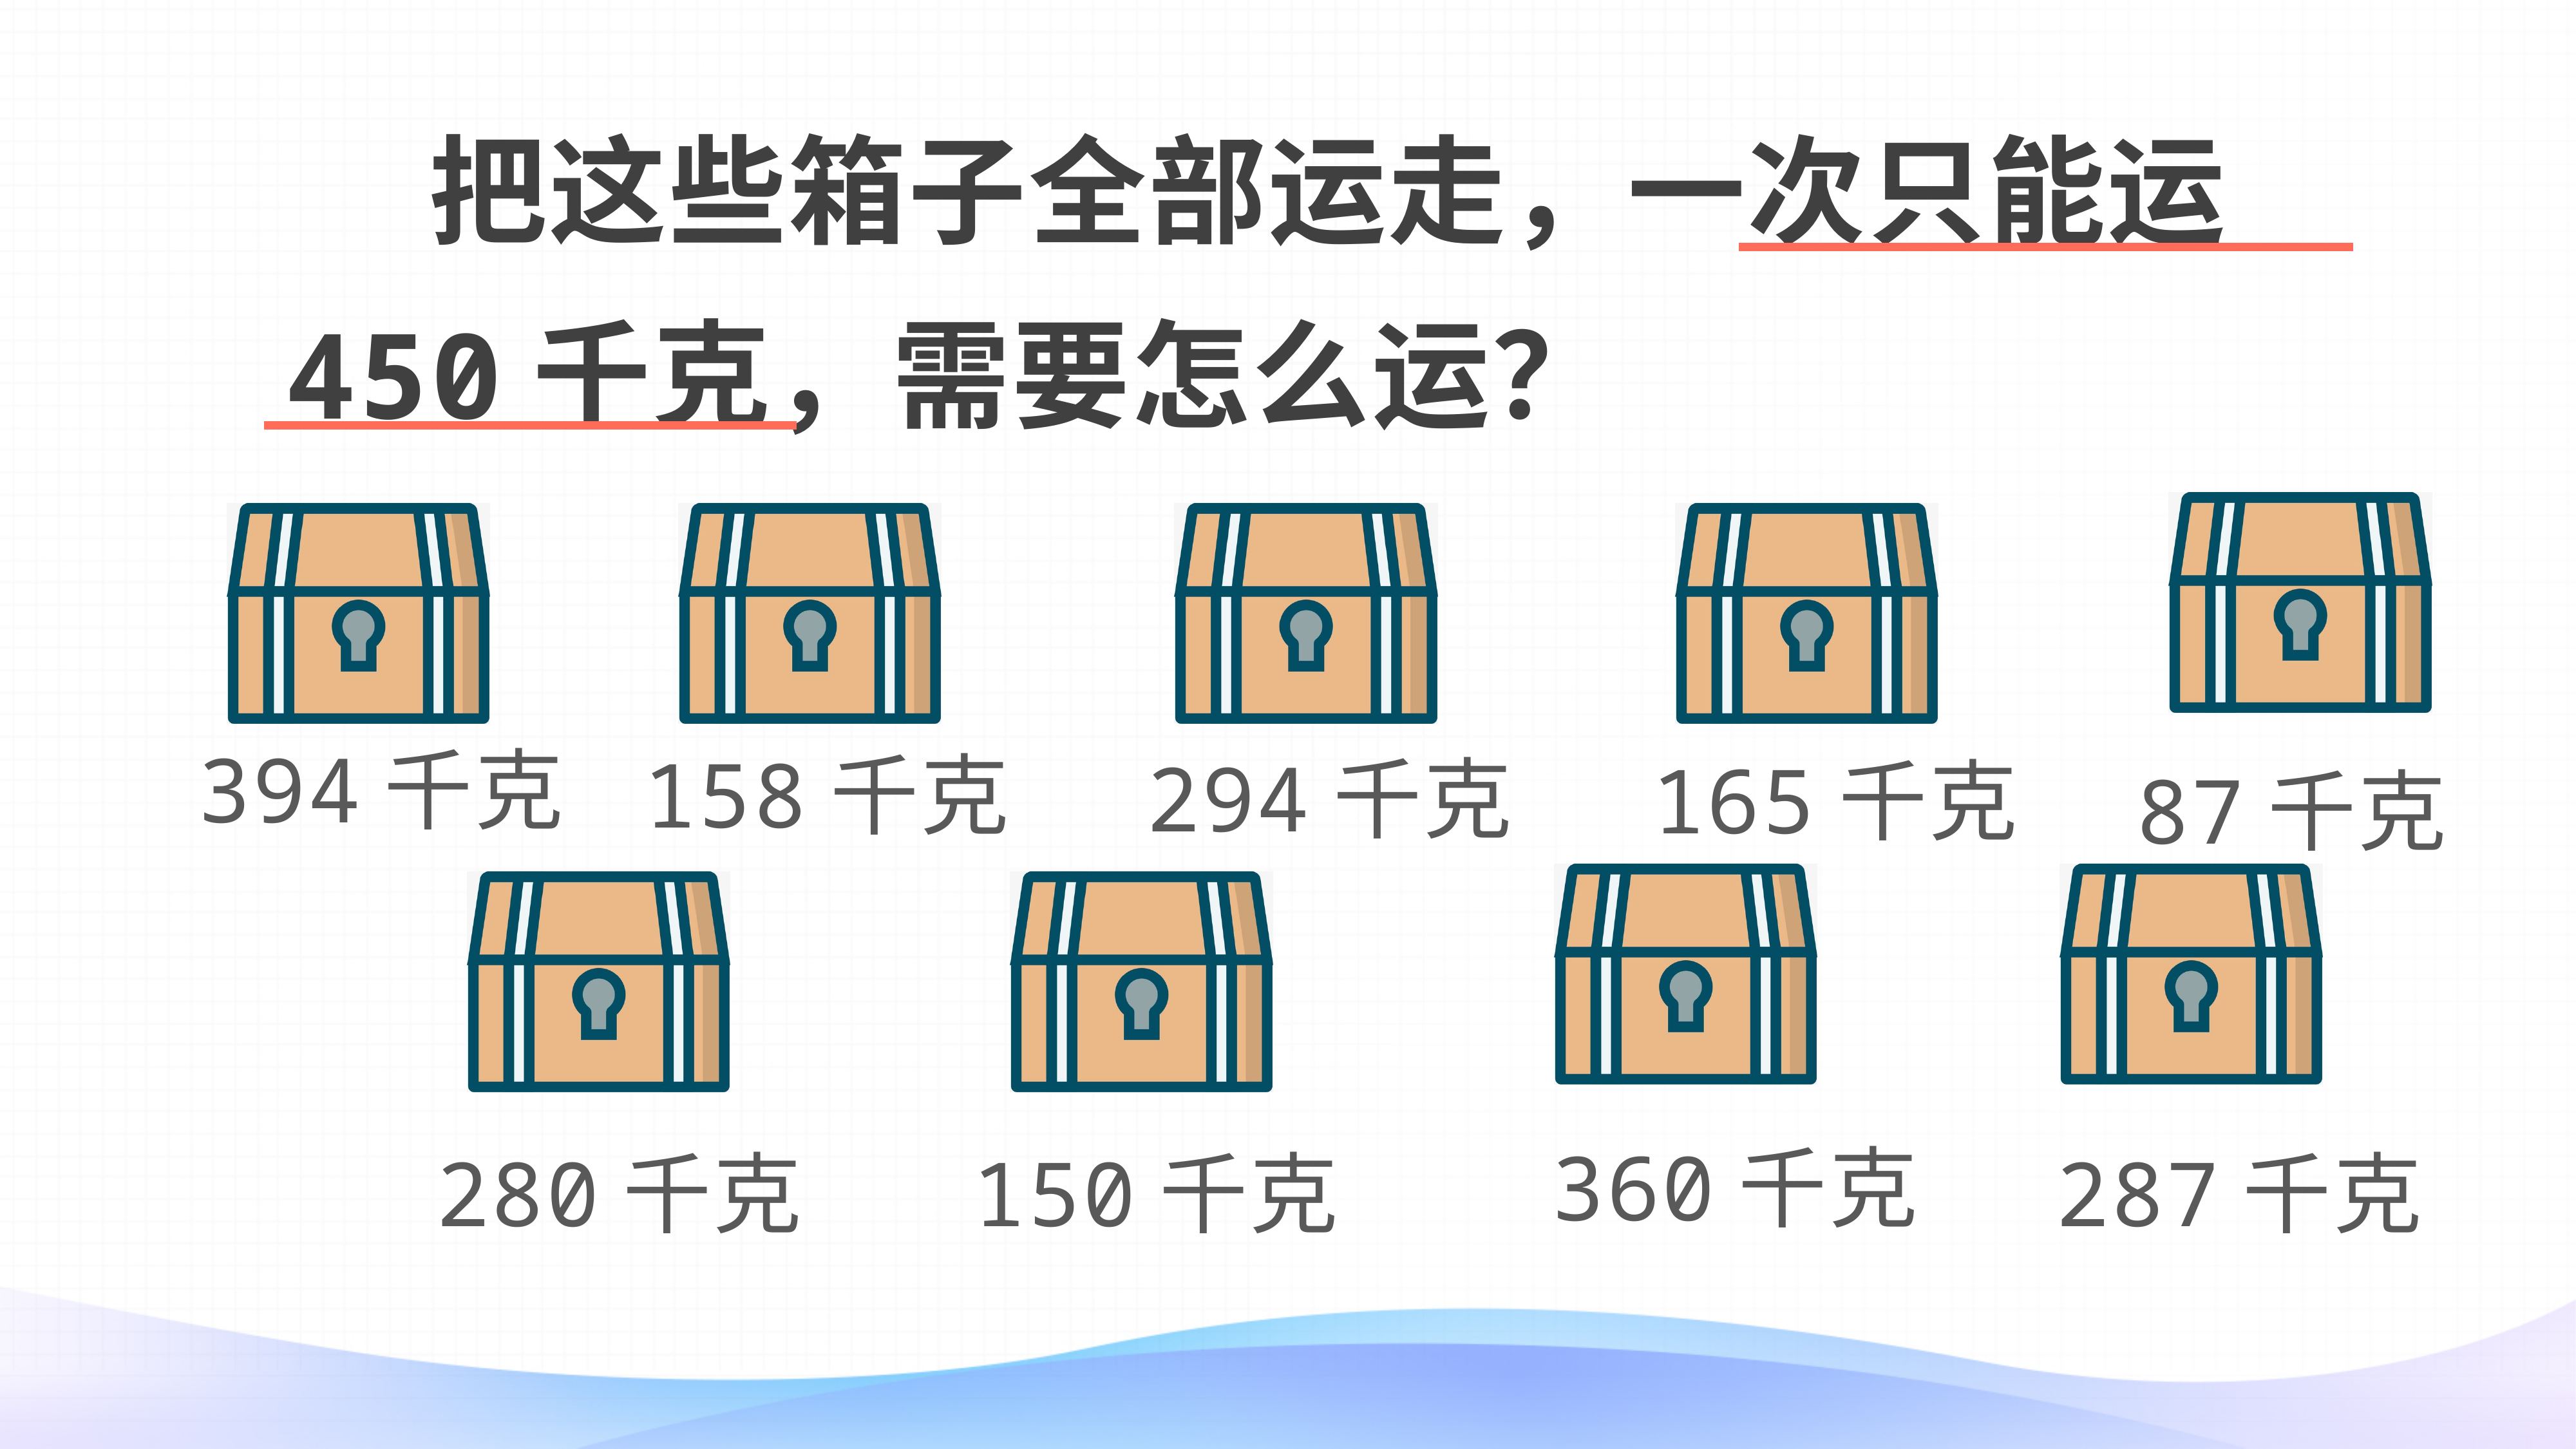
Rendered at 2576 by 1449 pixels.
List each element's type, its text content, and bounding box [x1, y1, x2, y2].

text_box 287千克 [2045, 1106, 2494, 1263]
text_box 165千克 [1641, 713, 2147, 869]
text_box 150千克 [961, 1106, 1468, 1263]
text_box 87千克 [2147, 723, 2522, 880]
text_box 360千克 [1541, 1100, 2047, 1257]
text_box 394千克 [187, 702, 678, 859]
text_box 280千克 [425, 1106, 931, 1263]
text_box 158千克 [632, 707, 1082, 864]
text_box 把这些箱子全部运走，一次只能运450千克，需要怎么运？ [275, 74, 2361, 264]
picture [0, 0, 2576, 1449]
text_box 294千克 [1135, 711, 1642, 868]
